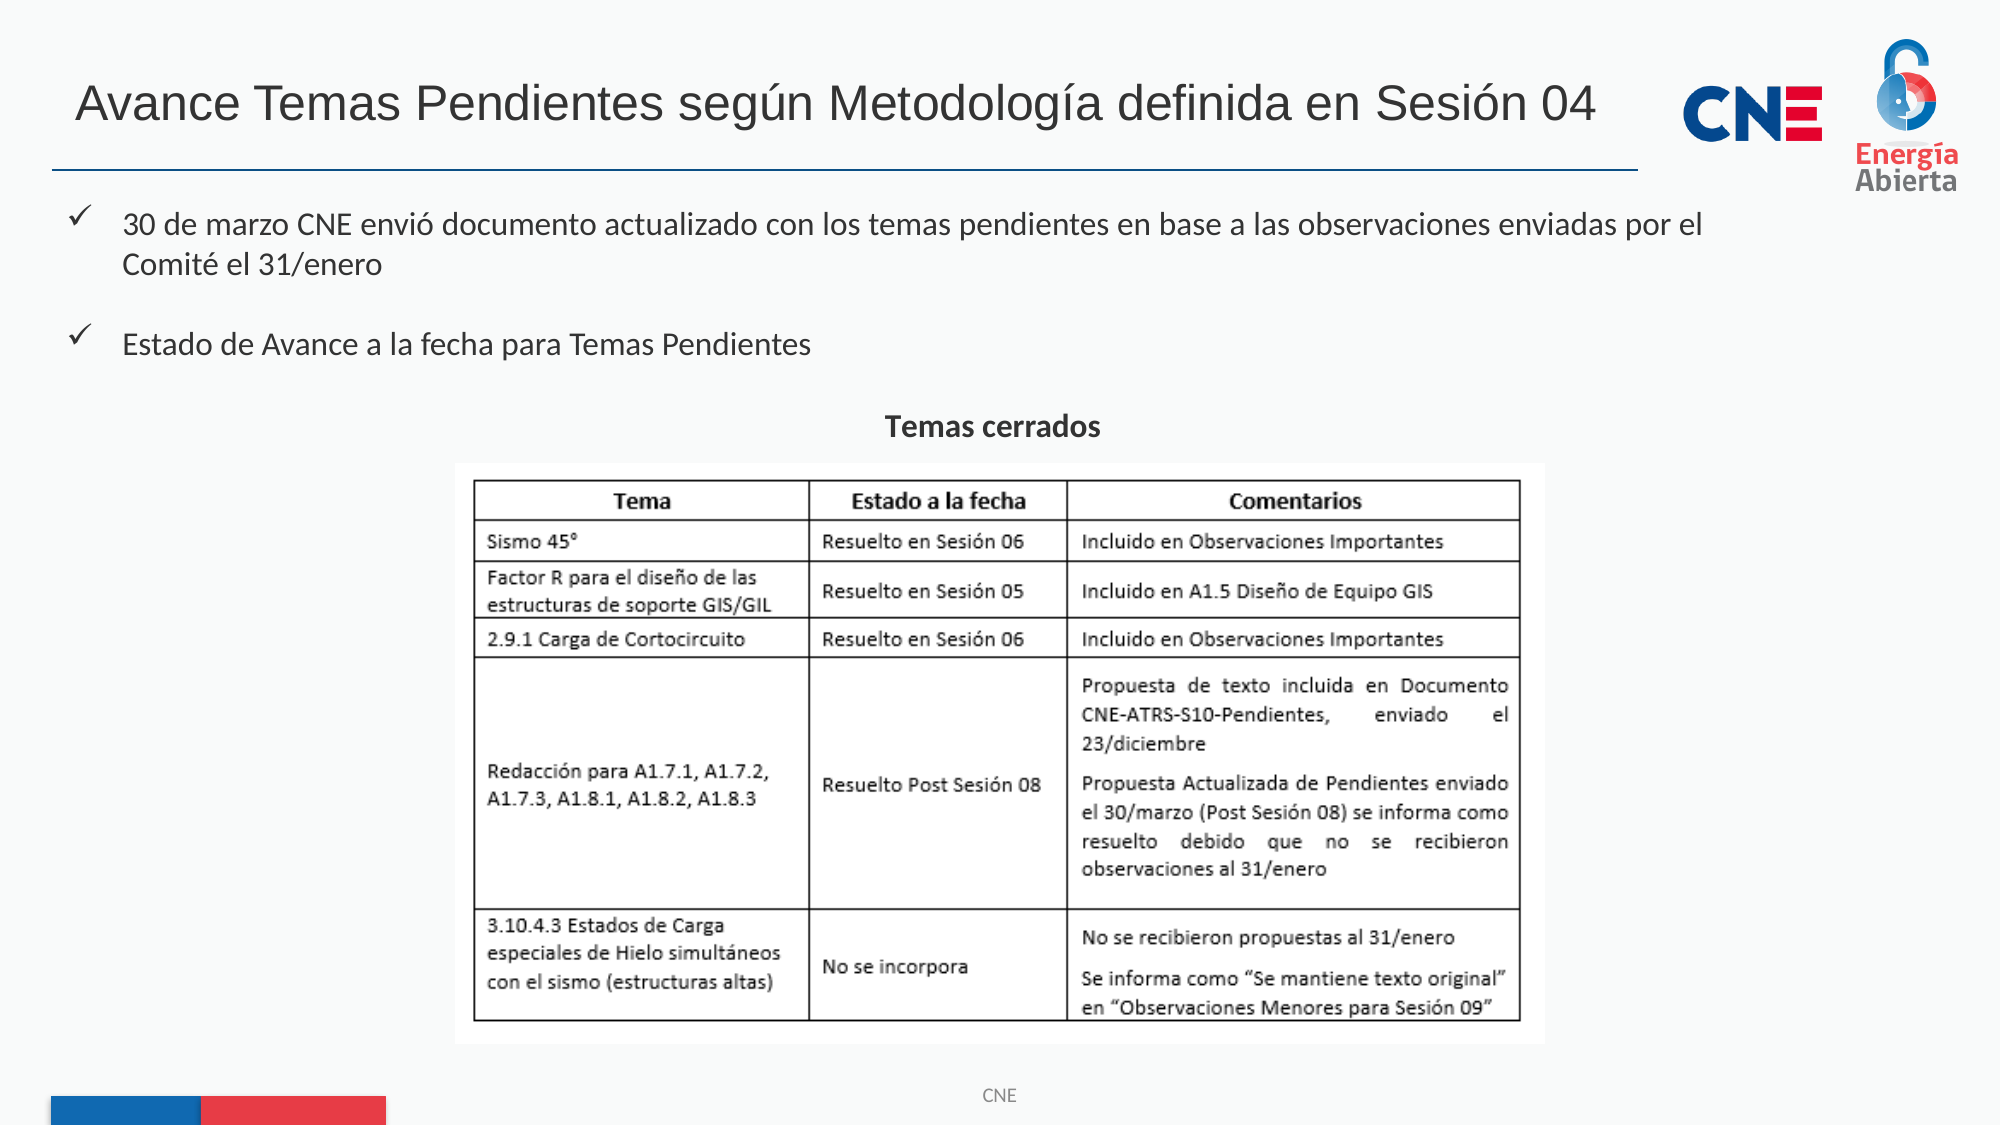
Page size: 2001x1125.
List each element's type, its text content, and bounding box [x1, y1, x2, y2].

picture [454, 463, 1545, 1044]
picture [1672, 75, 1833, 152]
picture [1852, 35, 1960, 193]
text_box Avance Temas Pendientes según Metodología definida en Sesión 04 [60, 63, 1614, 138]
text_box CNE [982, 1081, 1018, 1107]
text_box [51, 1096, 386, 1125]
text_box Temas cerrados [870, 397, 1130, 452]
text_box 30 de marzo CNE envió documento actualizado con los temas pendientes en base a las observaciones enviadas por el Comité el 31/enero Estado de Avance a la fecha para Temas Pendientes [51, 194, 1721, 370]
